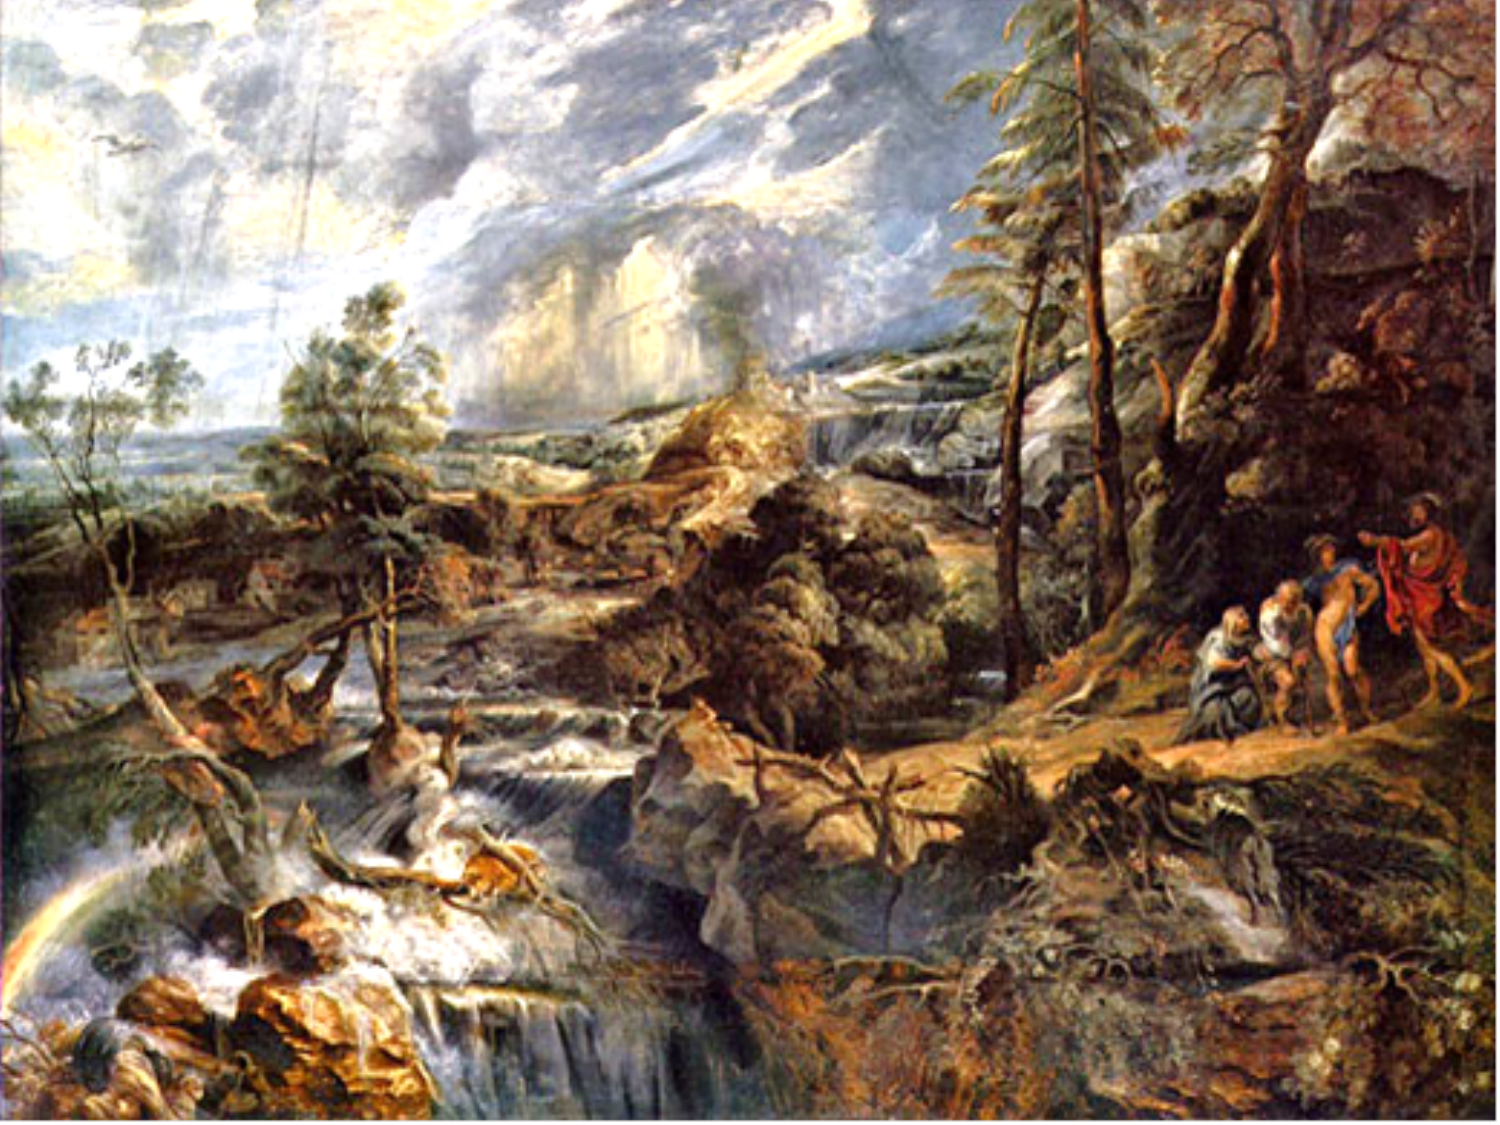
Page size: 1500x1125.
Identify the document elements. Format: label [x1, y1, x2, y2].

list [0, 0, 1500, 1125]
